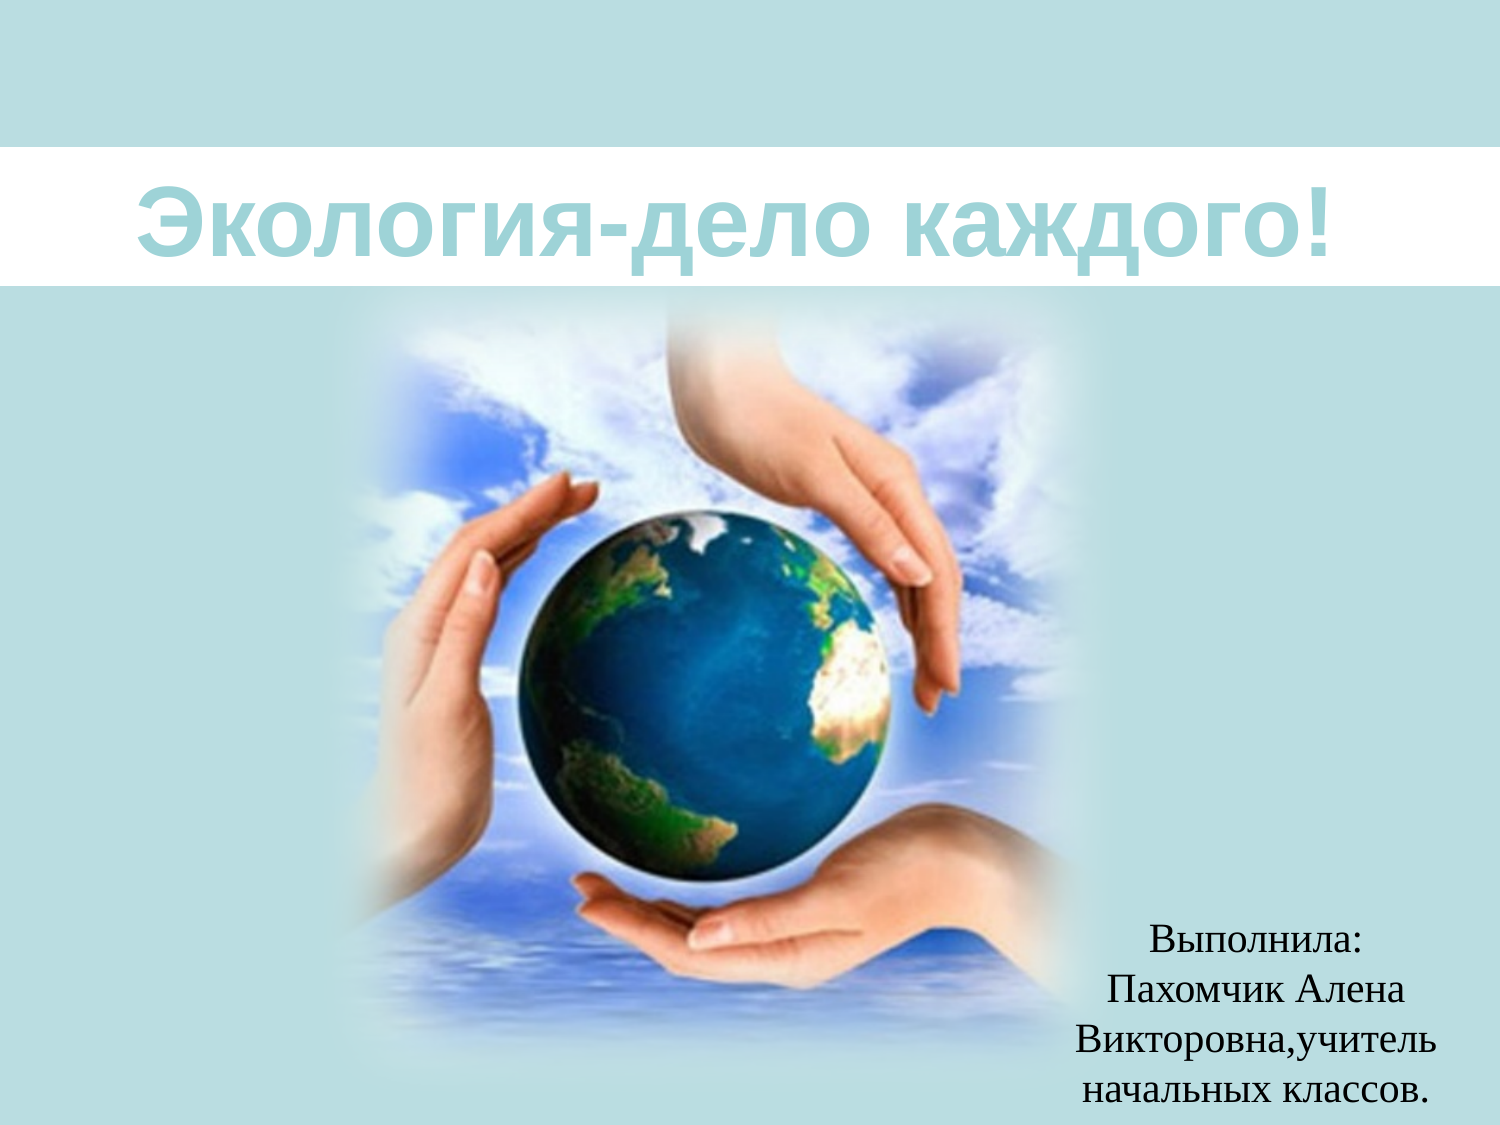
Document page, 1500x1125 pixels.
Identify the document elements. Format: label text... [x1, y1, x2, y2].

title Выполнила: Пахомчик Алена Викторовна,учитель начальных классов. [1133, 916, 1471, 1105]
text_box Экология-дело каждого! [0, 147, 1500, 286]
picture [312, 241, 1129, 1105]
